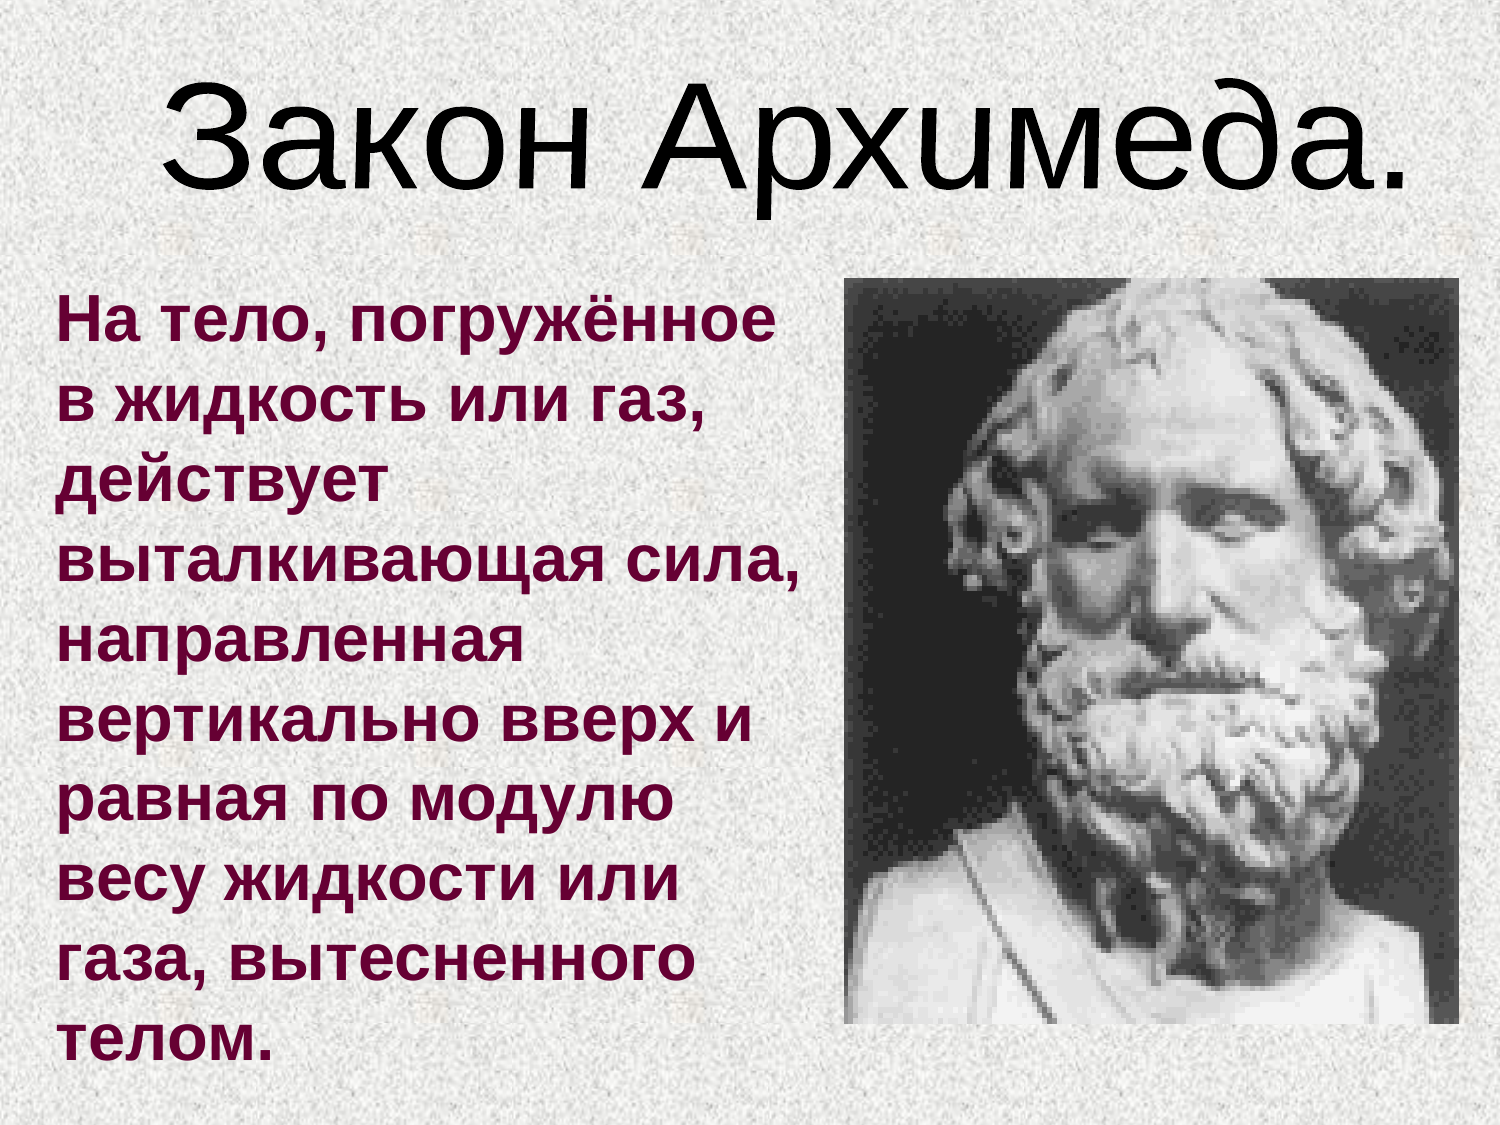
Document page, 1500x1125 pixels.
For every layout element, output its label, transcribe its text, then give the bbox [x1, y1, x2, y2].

text_box На тело, погружённое в жидкость или газ, действует выталкивающая сила, направленная вертикально вверх и равная по модулю весу жидкости или газа, вытесненного телом. [41, 267, 827, 1082]
picture [0, 0, 1500, 1125]
